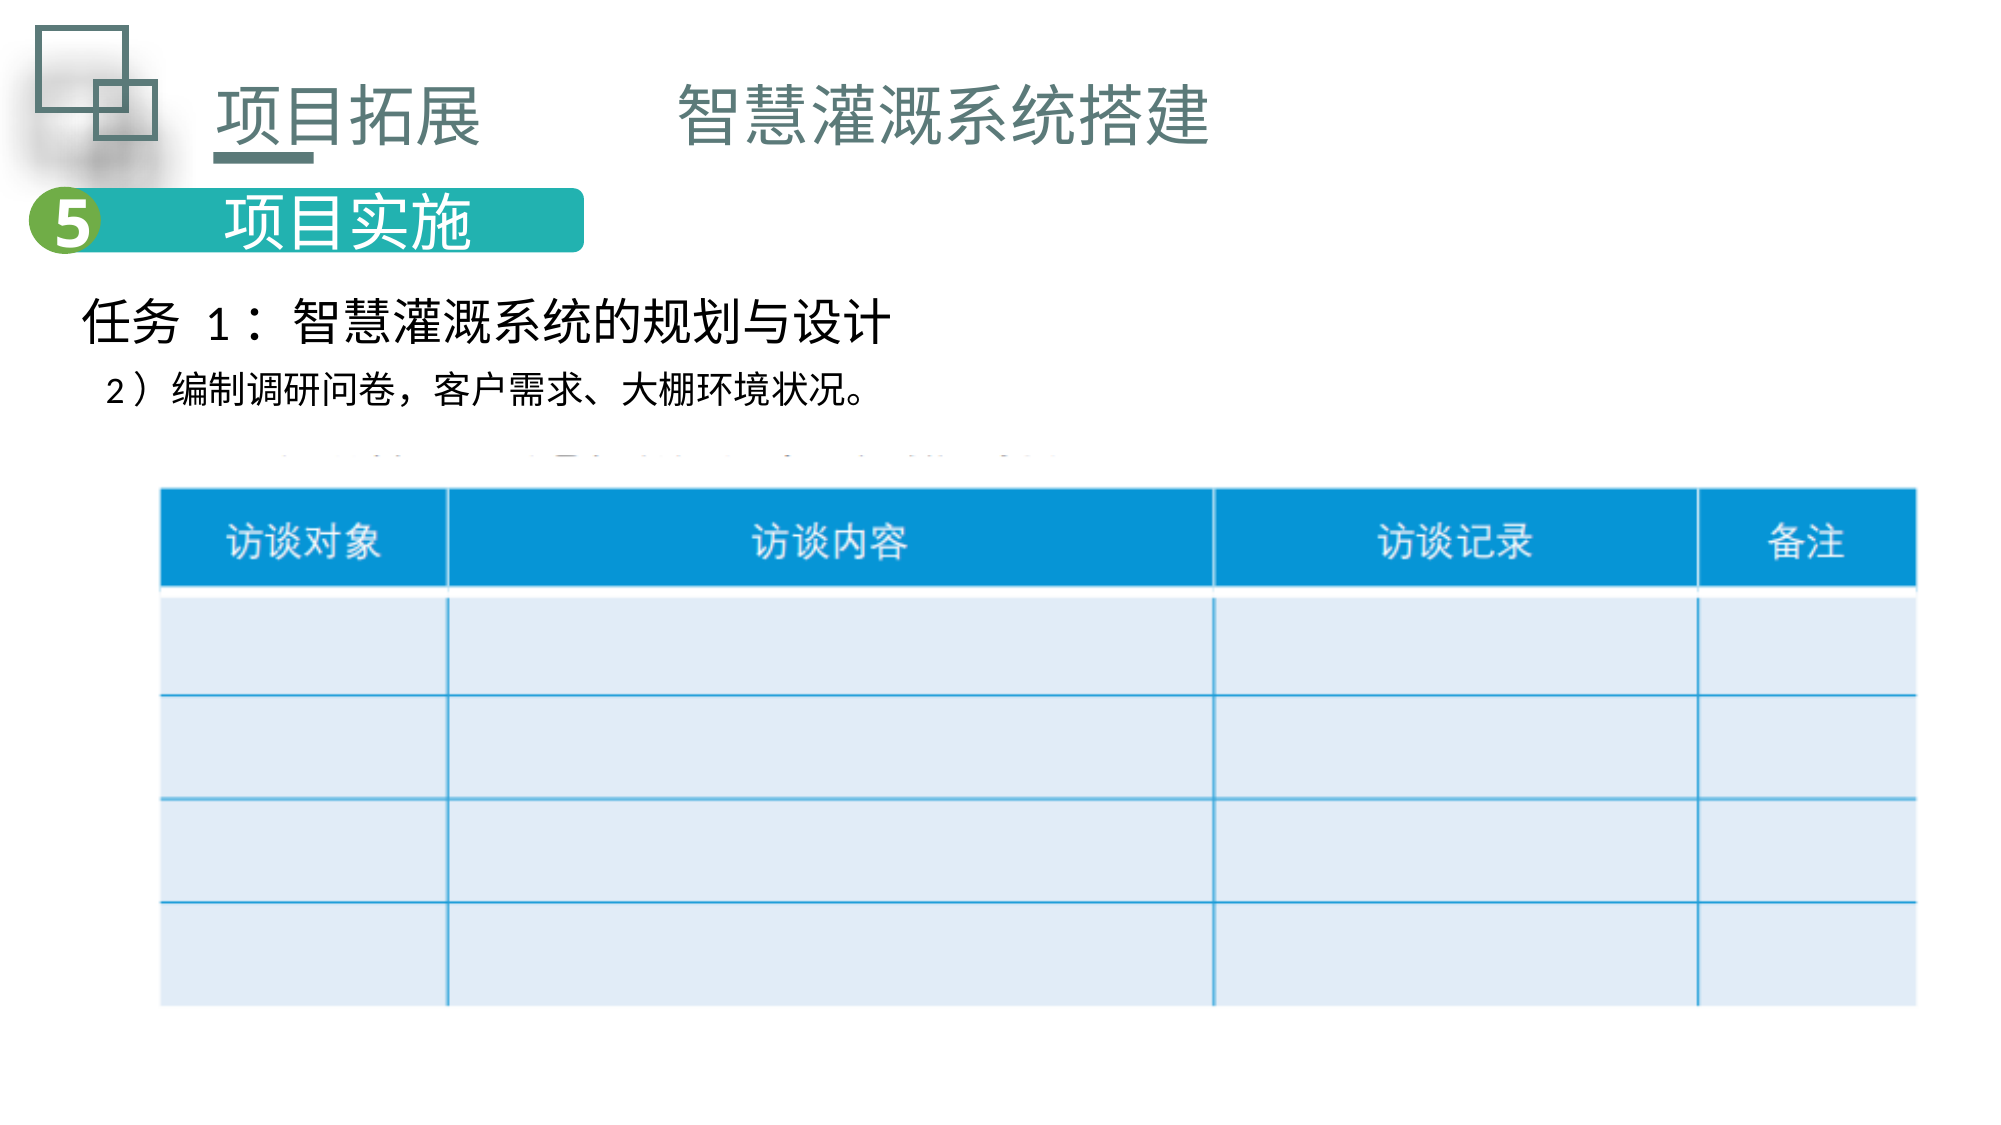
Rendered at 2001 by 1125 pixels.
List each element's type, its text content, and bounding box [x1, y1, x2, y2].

text_box [95, 81, 156, 139]
text_box 任务 1：智慧灌溉系统的规划与设计 [66, 283, 1020, 358]
text_box 2）编制调研问卷，客户需求、大棚环境状况。 [90, 358, 1291, 419]
text_box [37, 27, 127, 111]
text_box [173, 66, 1496, 164]
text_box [28, 186, 584, 254]
picture [137, 455, 1949, 1031]
